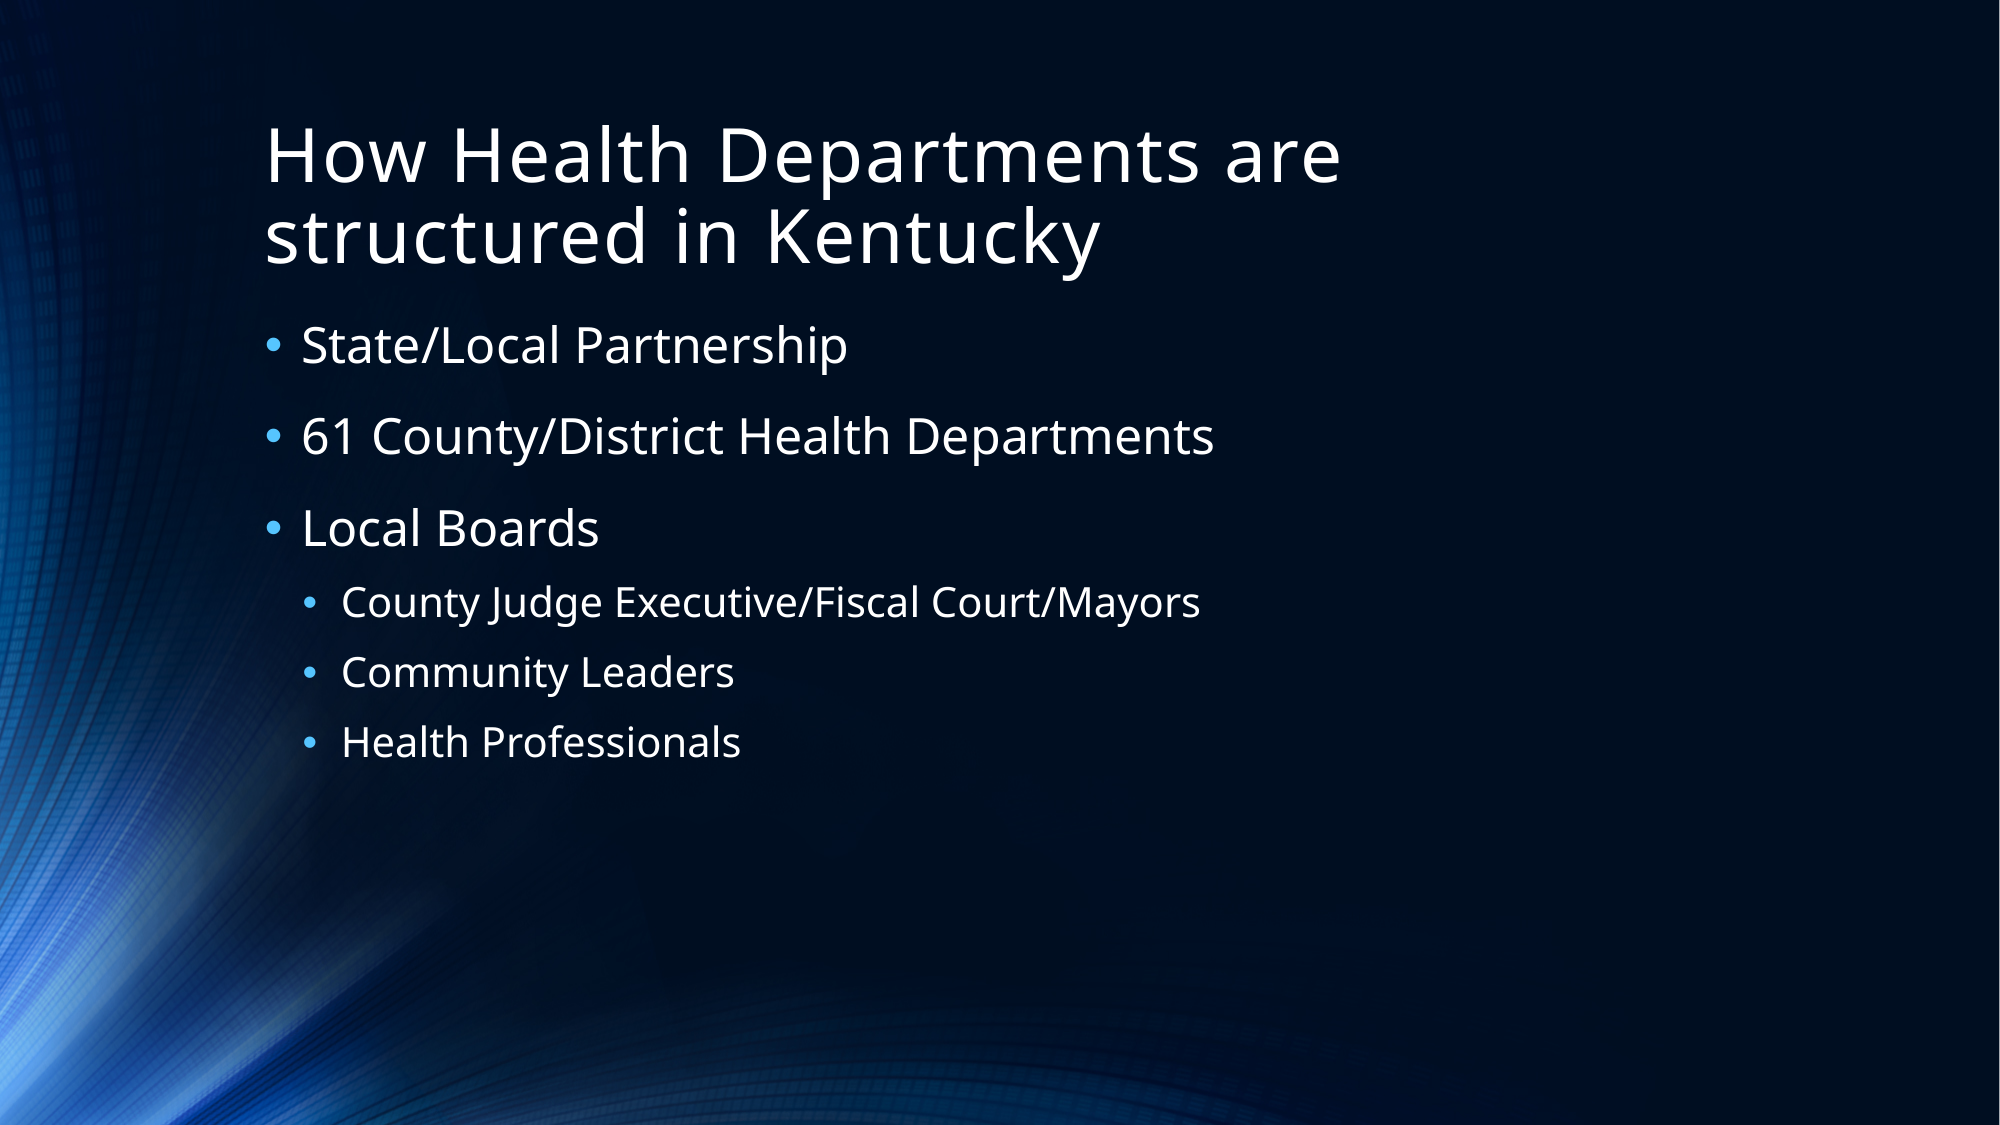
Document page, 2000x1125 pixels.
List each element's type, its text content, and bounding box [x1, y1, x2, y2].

list State/Local Partnership 61 County/District Health Departments Local Boards County Judge Executive/Fiscal Court/Mayors Community Leaders Health Professionals [249, 312, 1749, 988]
picture [0, 0, 2000, 1125]
title How Health Departments are structured in Kentucky [249, 62, 1750, 288]
